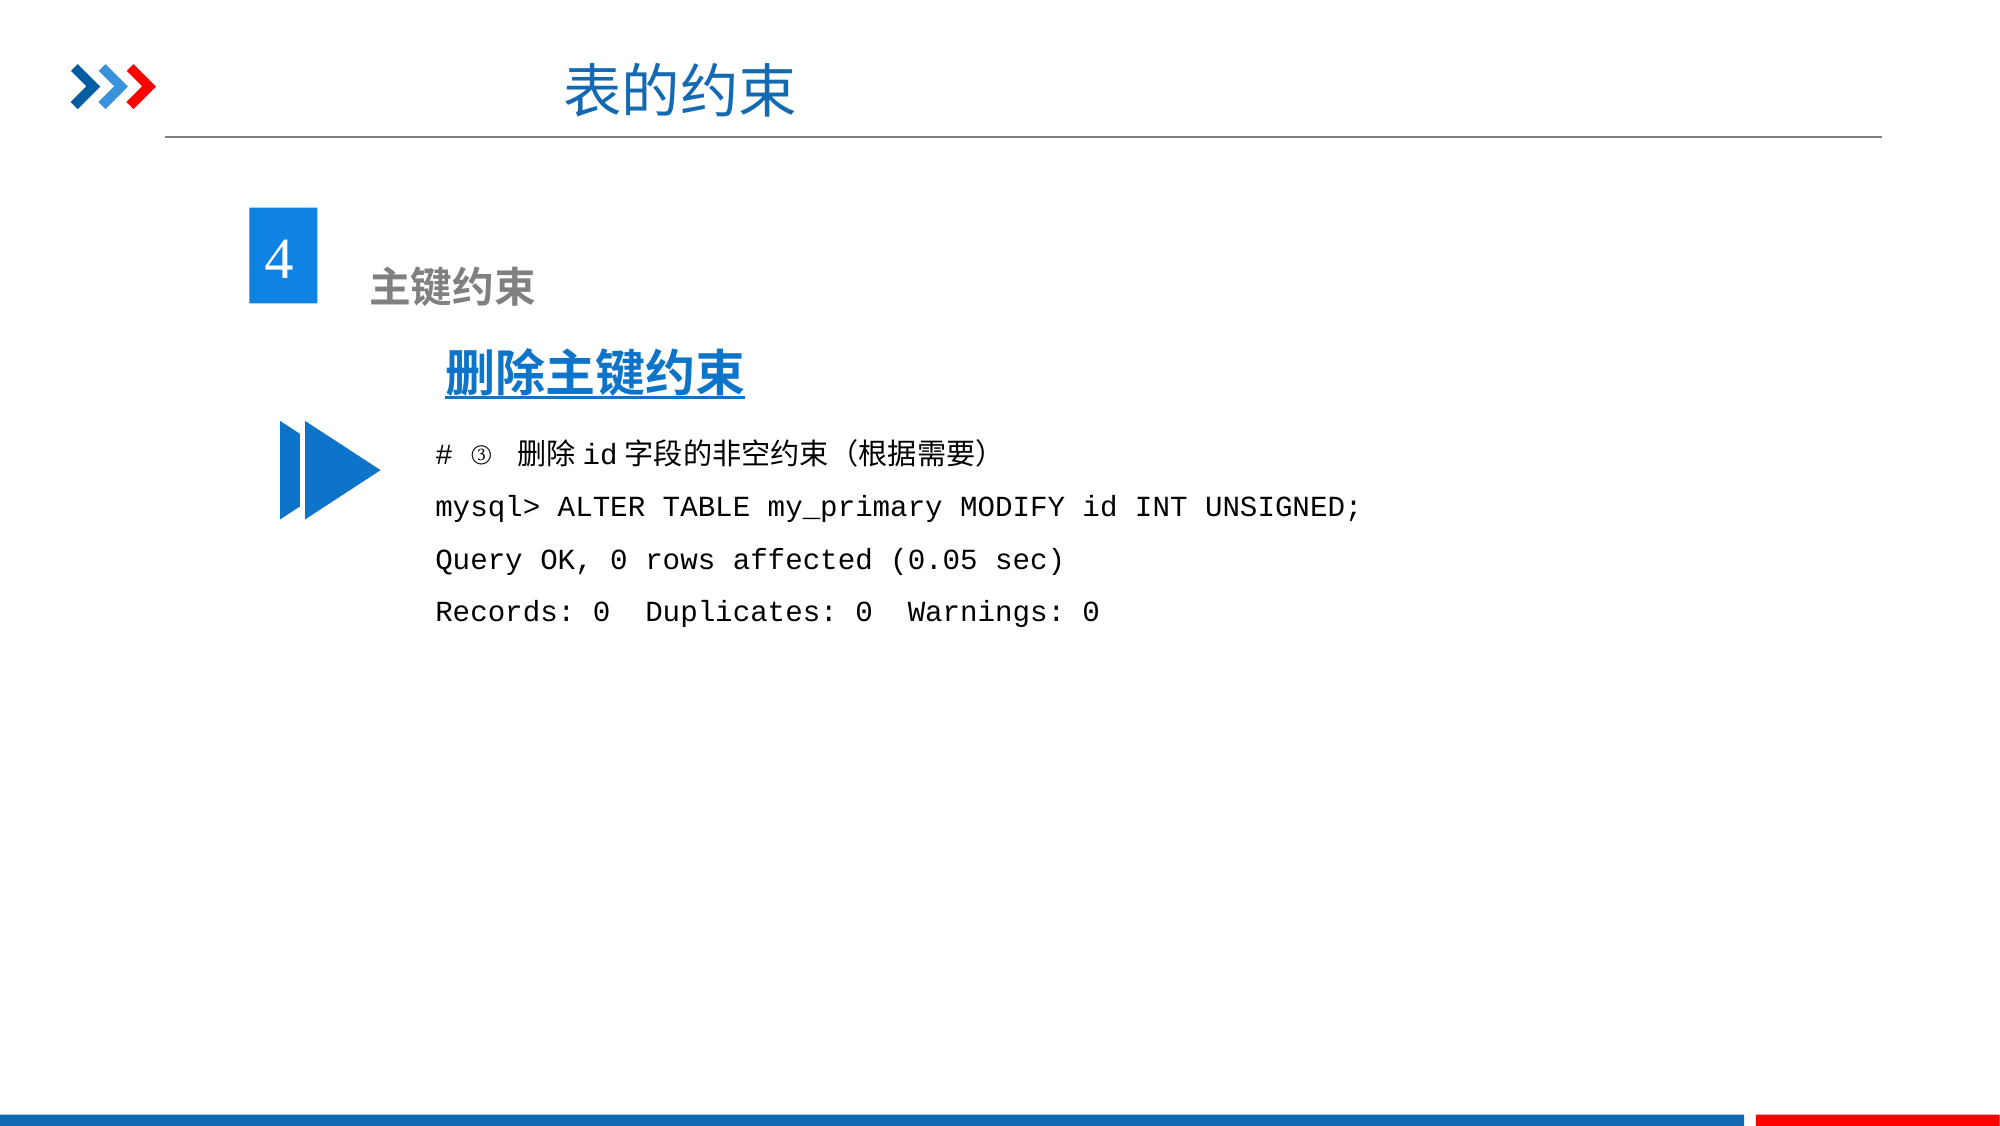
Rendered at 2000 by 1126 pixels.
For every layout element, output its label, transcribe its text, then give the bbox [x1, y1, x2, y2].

text_box 删除主键约束 [430, 334, 761, 410]
text_box # ③ 删除id字段的非空约束（根据需要） mysql> ALTER TABLE my_primary MODIFY id INT UNSIGNED; Query OK, 0 rows affected (0.05 sec) Records: 0 Duplicates: 0 Warnings: 0 [383, 410, 1666, 635]
text_box 主键约束 [319, 245, 1092, 320]
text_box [277, 416, 386, 525]
title 表的约束 [521, 25, 1296, 153]
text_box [249, 207, 318, 304]
